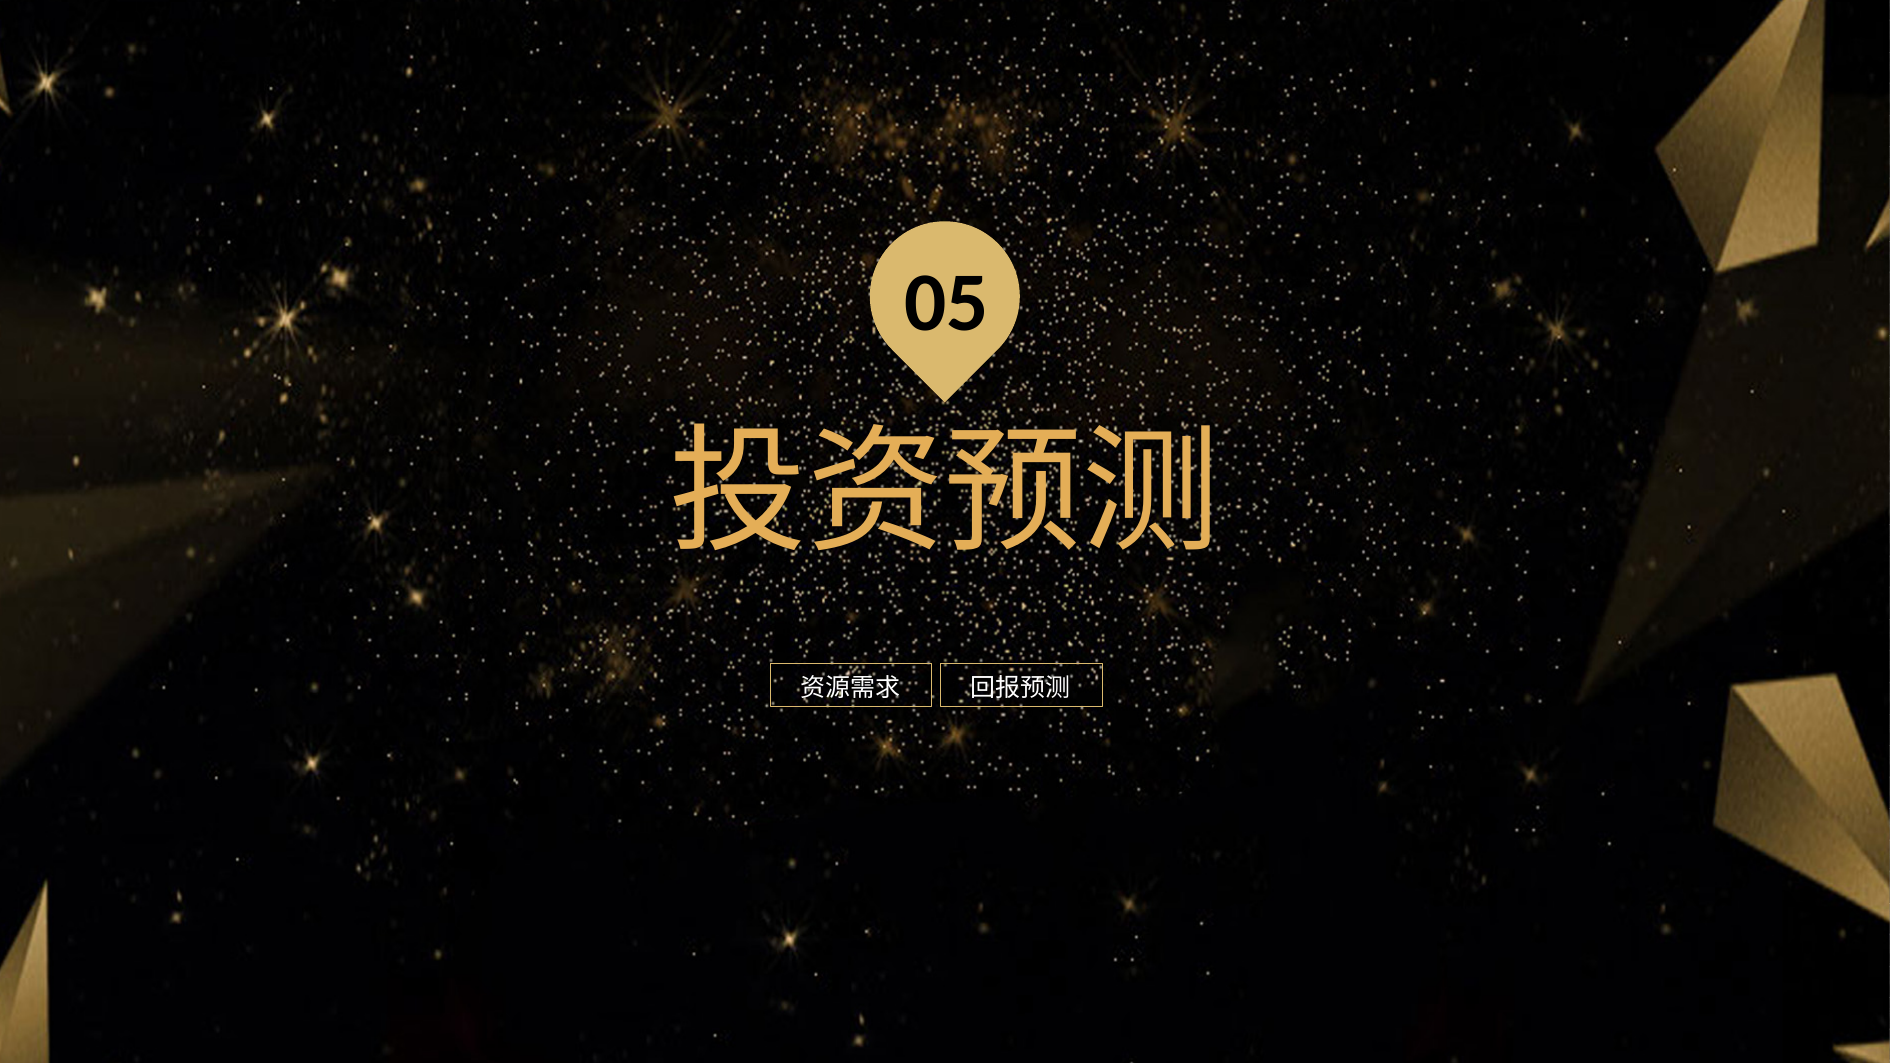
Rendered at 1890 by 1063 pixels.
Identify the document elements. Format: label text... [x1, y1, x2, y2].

picture [0, 0, 1890, 1063]
text_box 投资预测 [669, 402, 1220, 575]
text_box [867, 219, 1022, 402]
text_box 05 [904, 247, 989, 355]
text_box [769, 663, 1103, 711]
